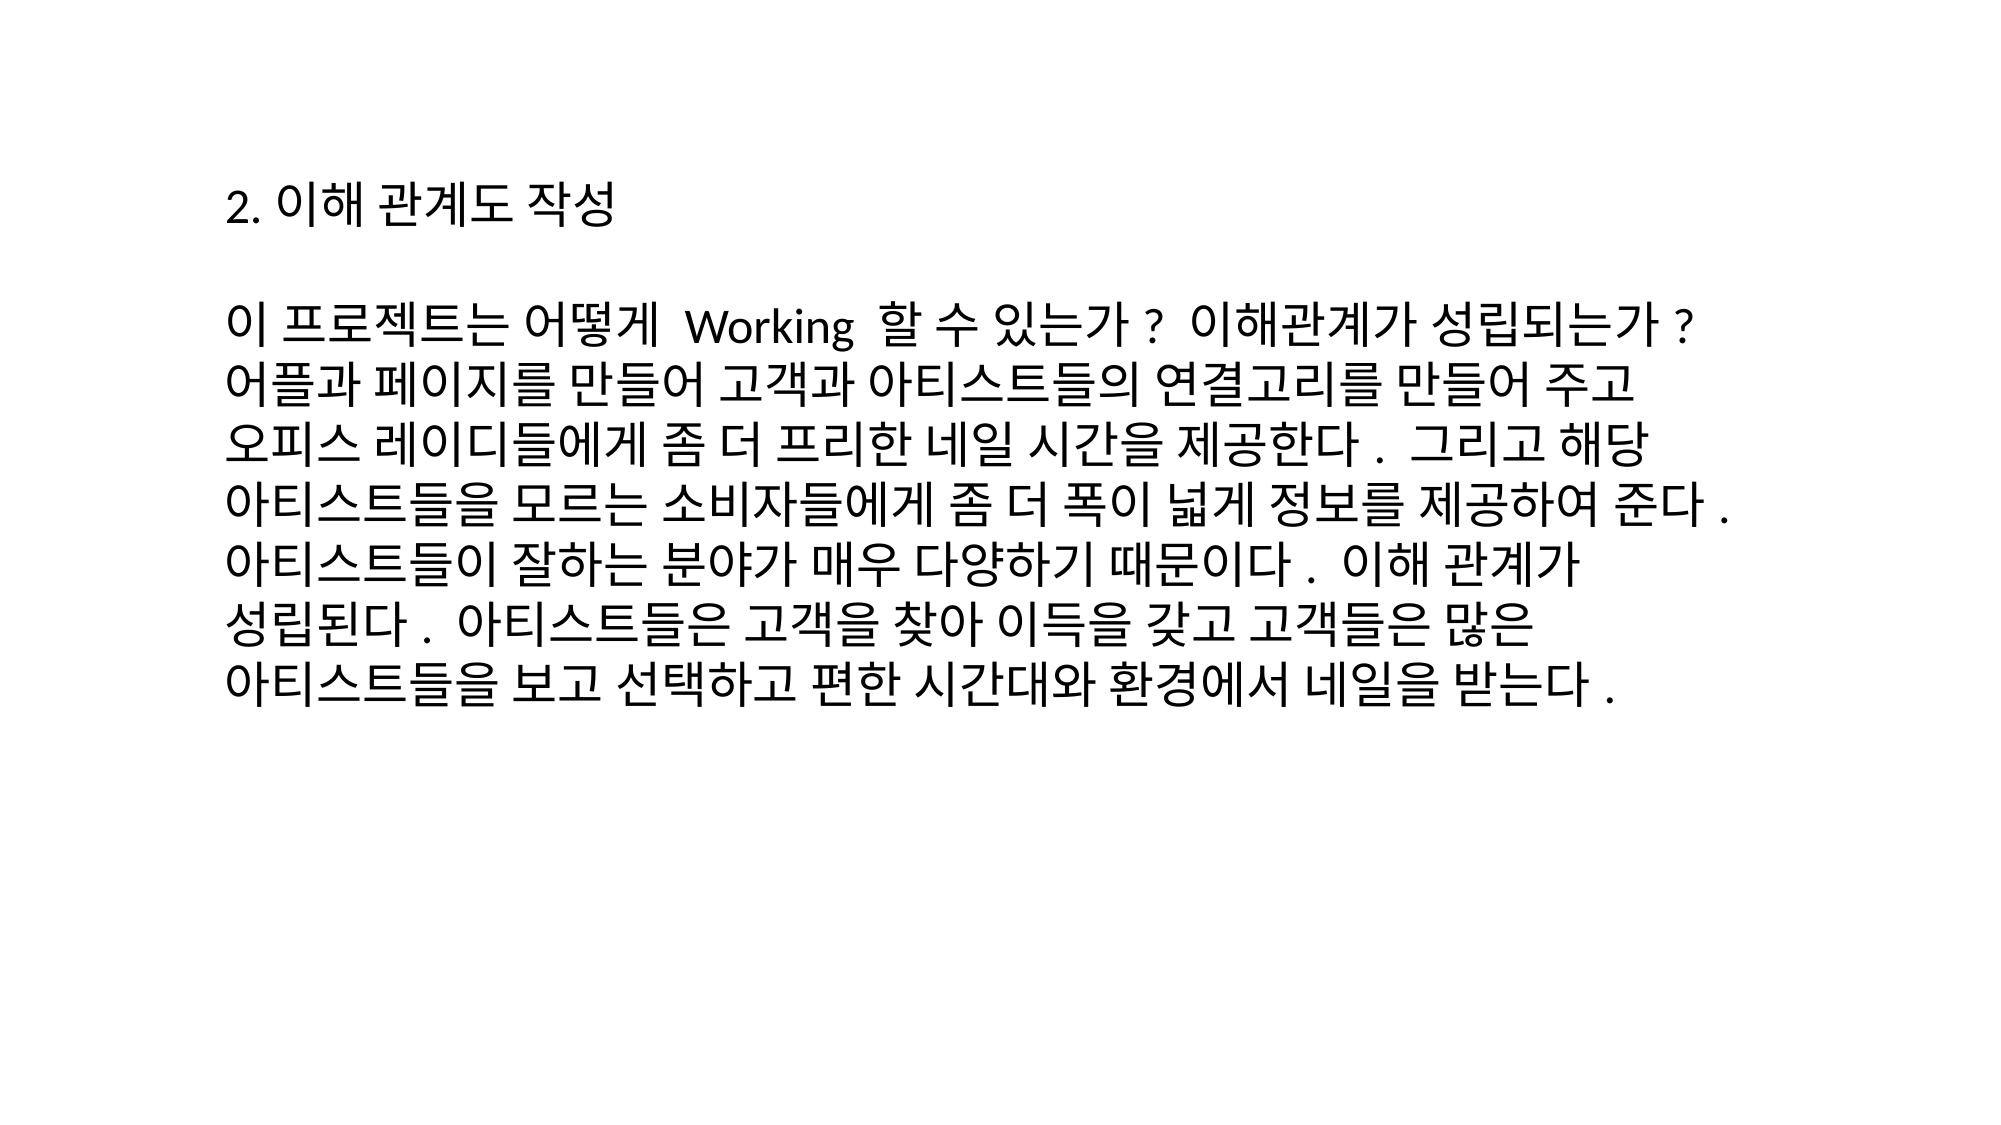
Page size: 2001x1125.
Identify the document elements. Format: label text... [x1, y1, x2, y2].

text_box 2.이해 관계도 작성 이 프로젝트는 어떻게 Working 할 수 있는가? 이해관계가 성립되는가? 어플과 페이지를 만들어 고객과 아티스트들의 연결고리를 만들어 주고 오피스 레이디들에게 좀 더 프리한 네일 시간을 제공한다. 그리고 해당 아티스트들을 모르는 소비자들에게 좀 더 폭이 넓게 정보를 제공하여 준다. 아티스트들이 잘하는 분야가 매우 다양하기 때문이다. 이해 관계가 성립된다. 아티스트들은 고객을 찾아 이득을 갖고 고객들은 많은 아티스트들을 보고 선택하고 편한 시간대와 환경에서 네일을 받는다. [210, 166, 1778, 721]
